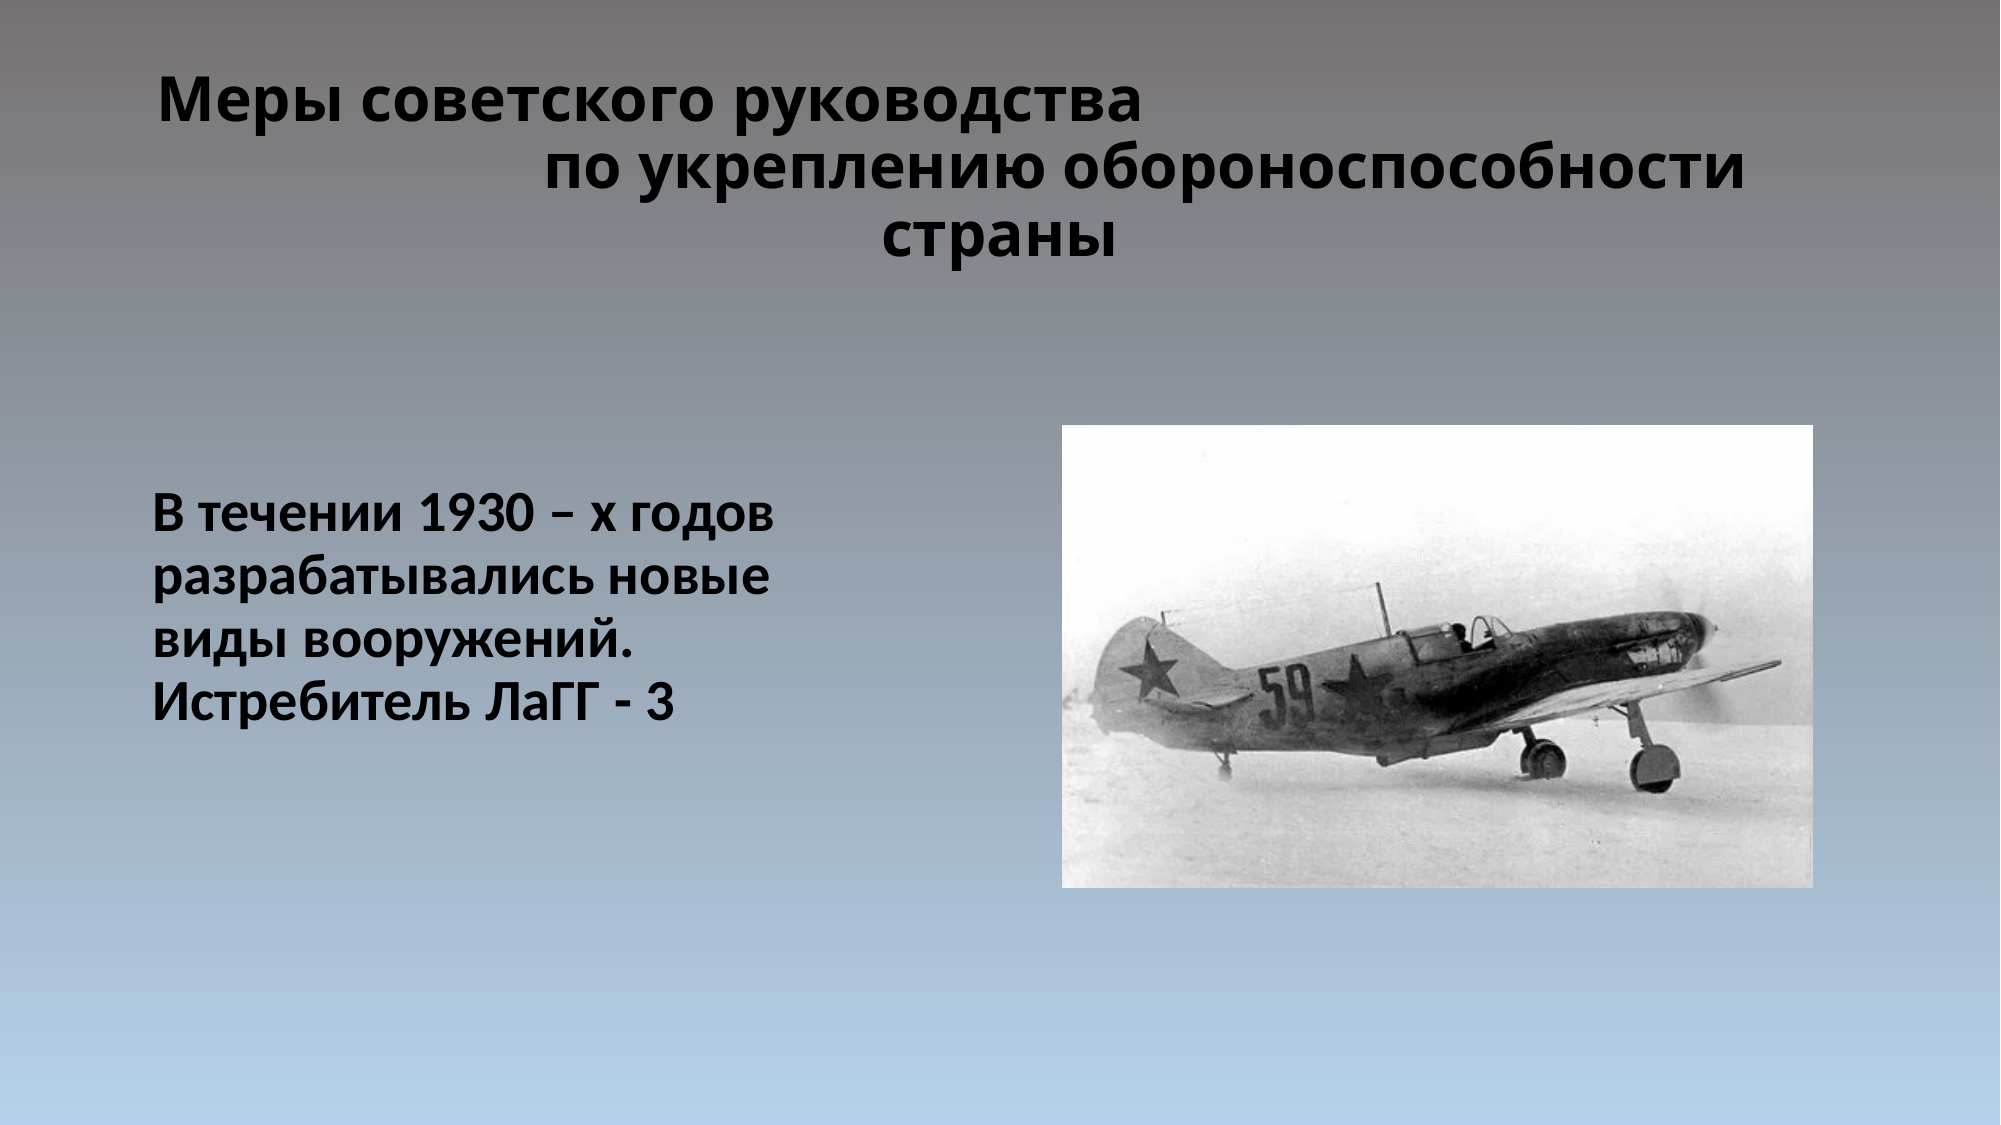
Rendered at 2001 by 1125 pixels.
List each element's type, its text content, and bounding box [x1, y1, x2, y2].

picture [1062, 425, 1813, 888]
title Меры советского руководства по укреплению обороноспособности страны [137, 59, 1863, 278]
list В течении 1930 – х годов разрабатывались новые виды вооружений. Истребитель ЛаГГ - 3 [137, 299, 808, 1014]
